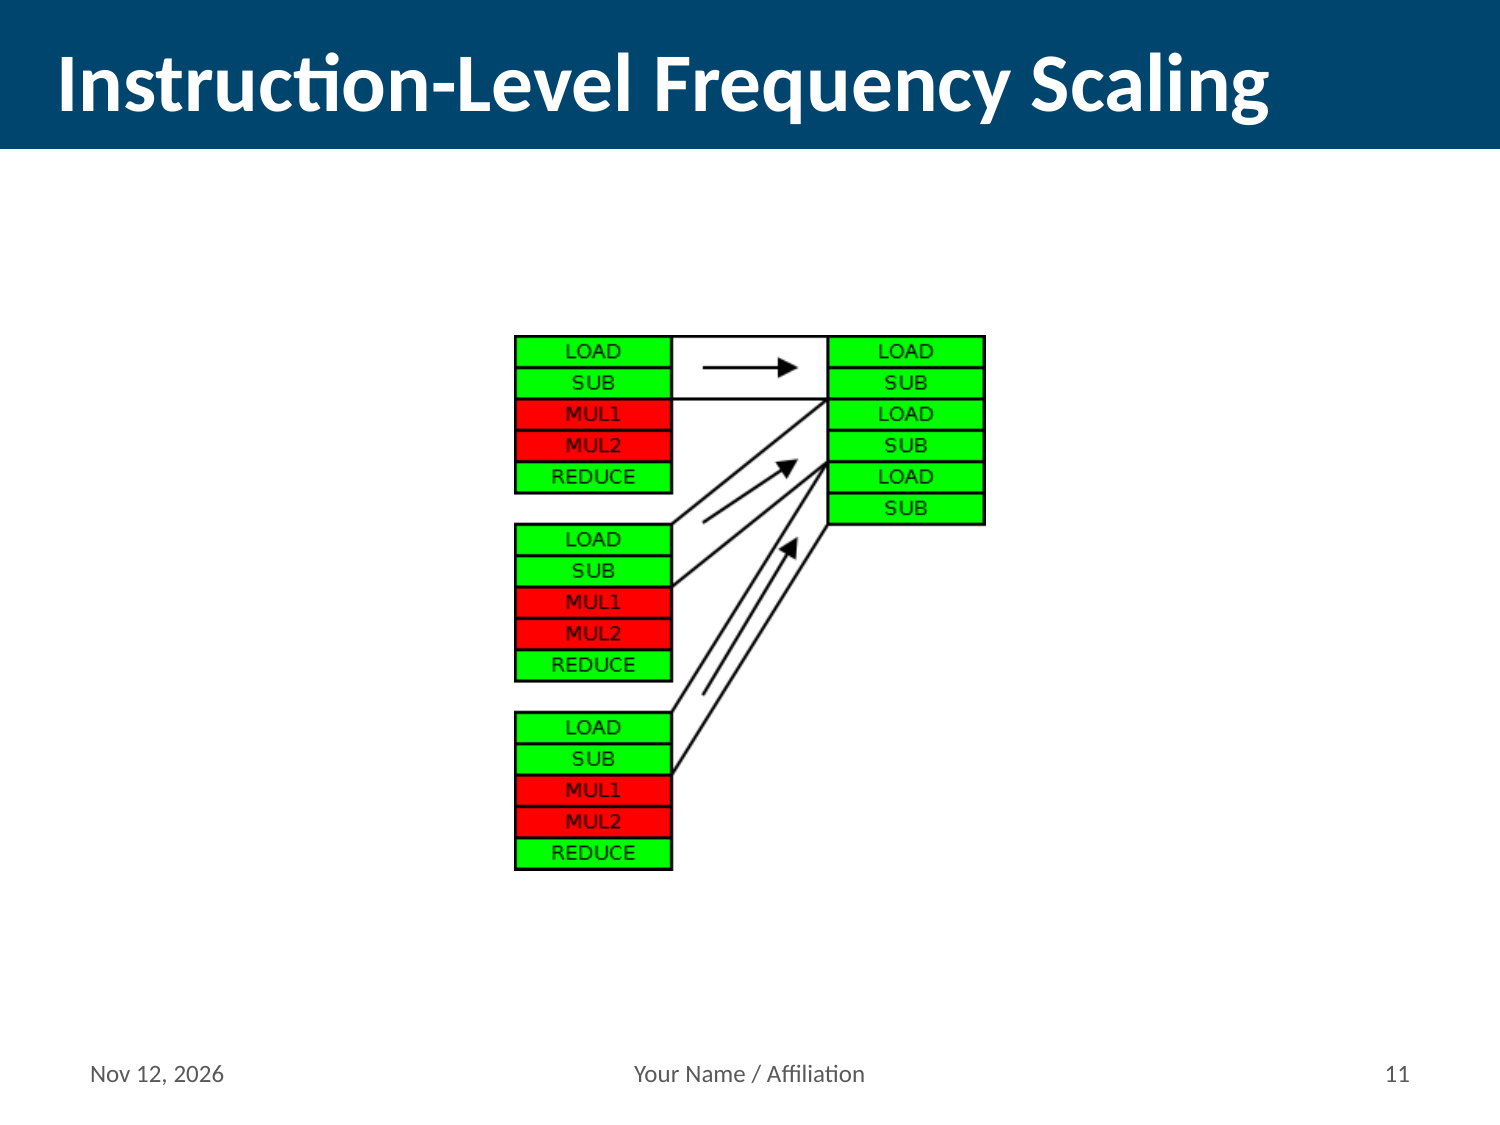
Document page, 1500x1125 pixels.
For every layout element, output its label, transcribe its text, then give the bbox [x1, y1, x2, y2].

footer Your Name / Affiliation [277, 1042, 1223, 1103]
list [513, 335, 987, 871]
title Instruction-Level Frequency Scaling [41, 15, 1459, 142]
slide_number 11-Mar-15 [75, 1042, 254, 1103]
slide_number 10 [1246, 1042, 1425, 1103]
